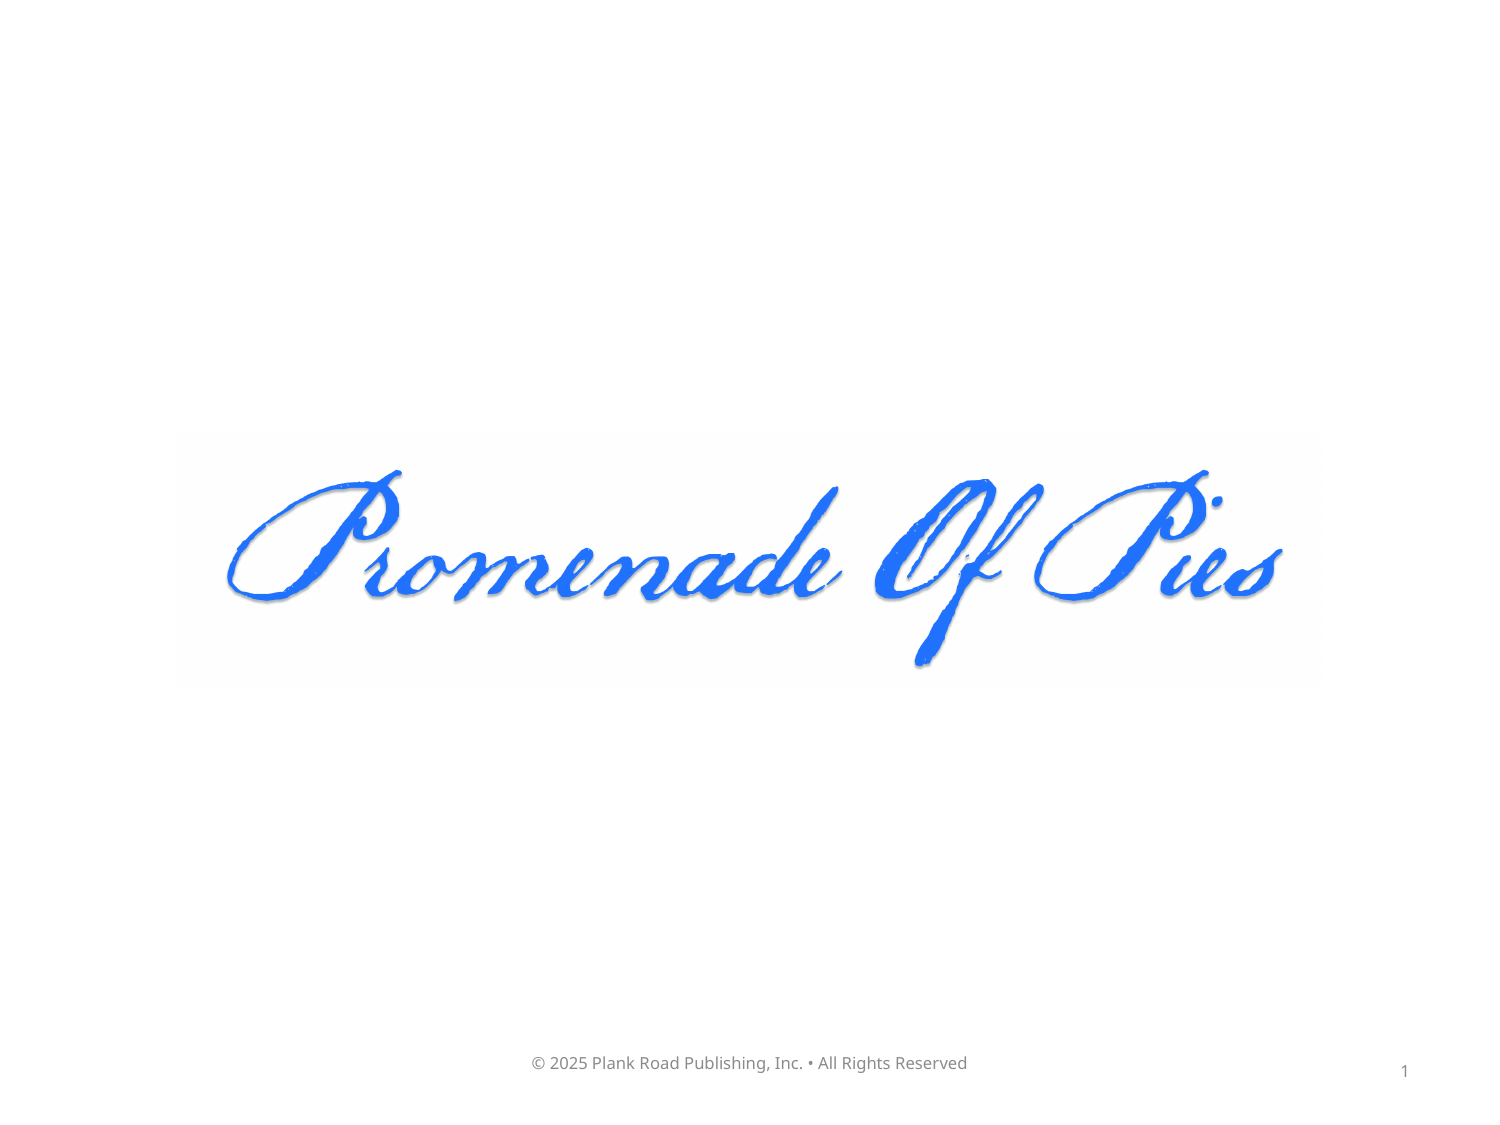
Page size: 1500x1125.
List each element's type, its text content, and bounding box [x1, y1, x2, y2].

picture [176, 432, 1324, 693]
slide_number 1 [1074, 1042, 1425, 1103]
